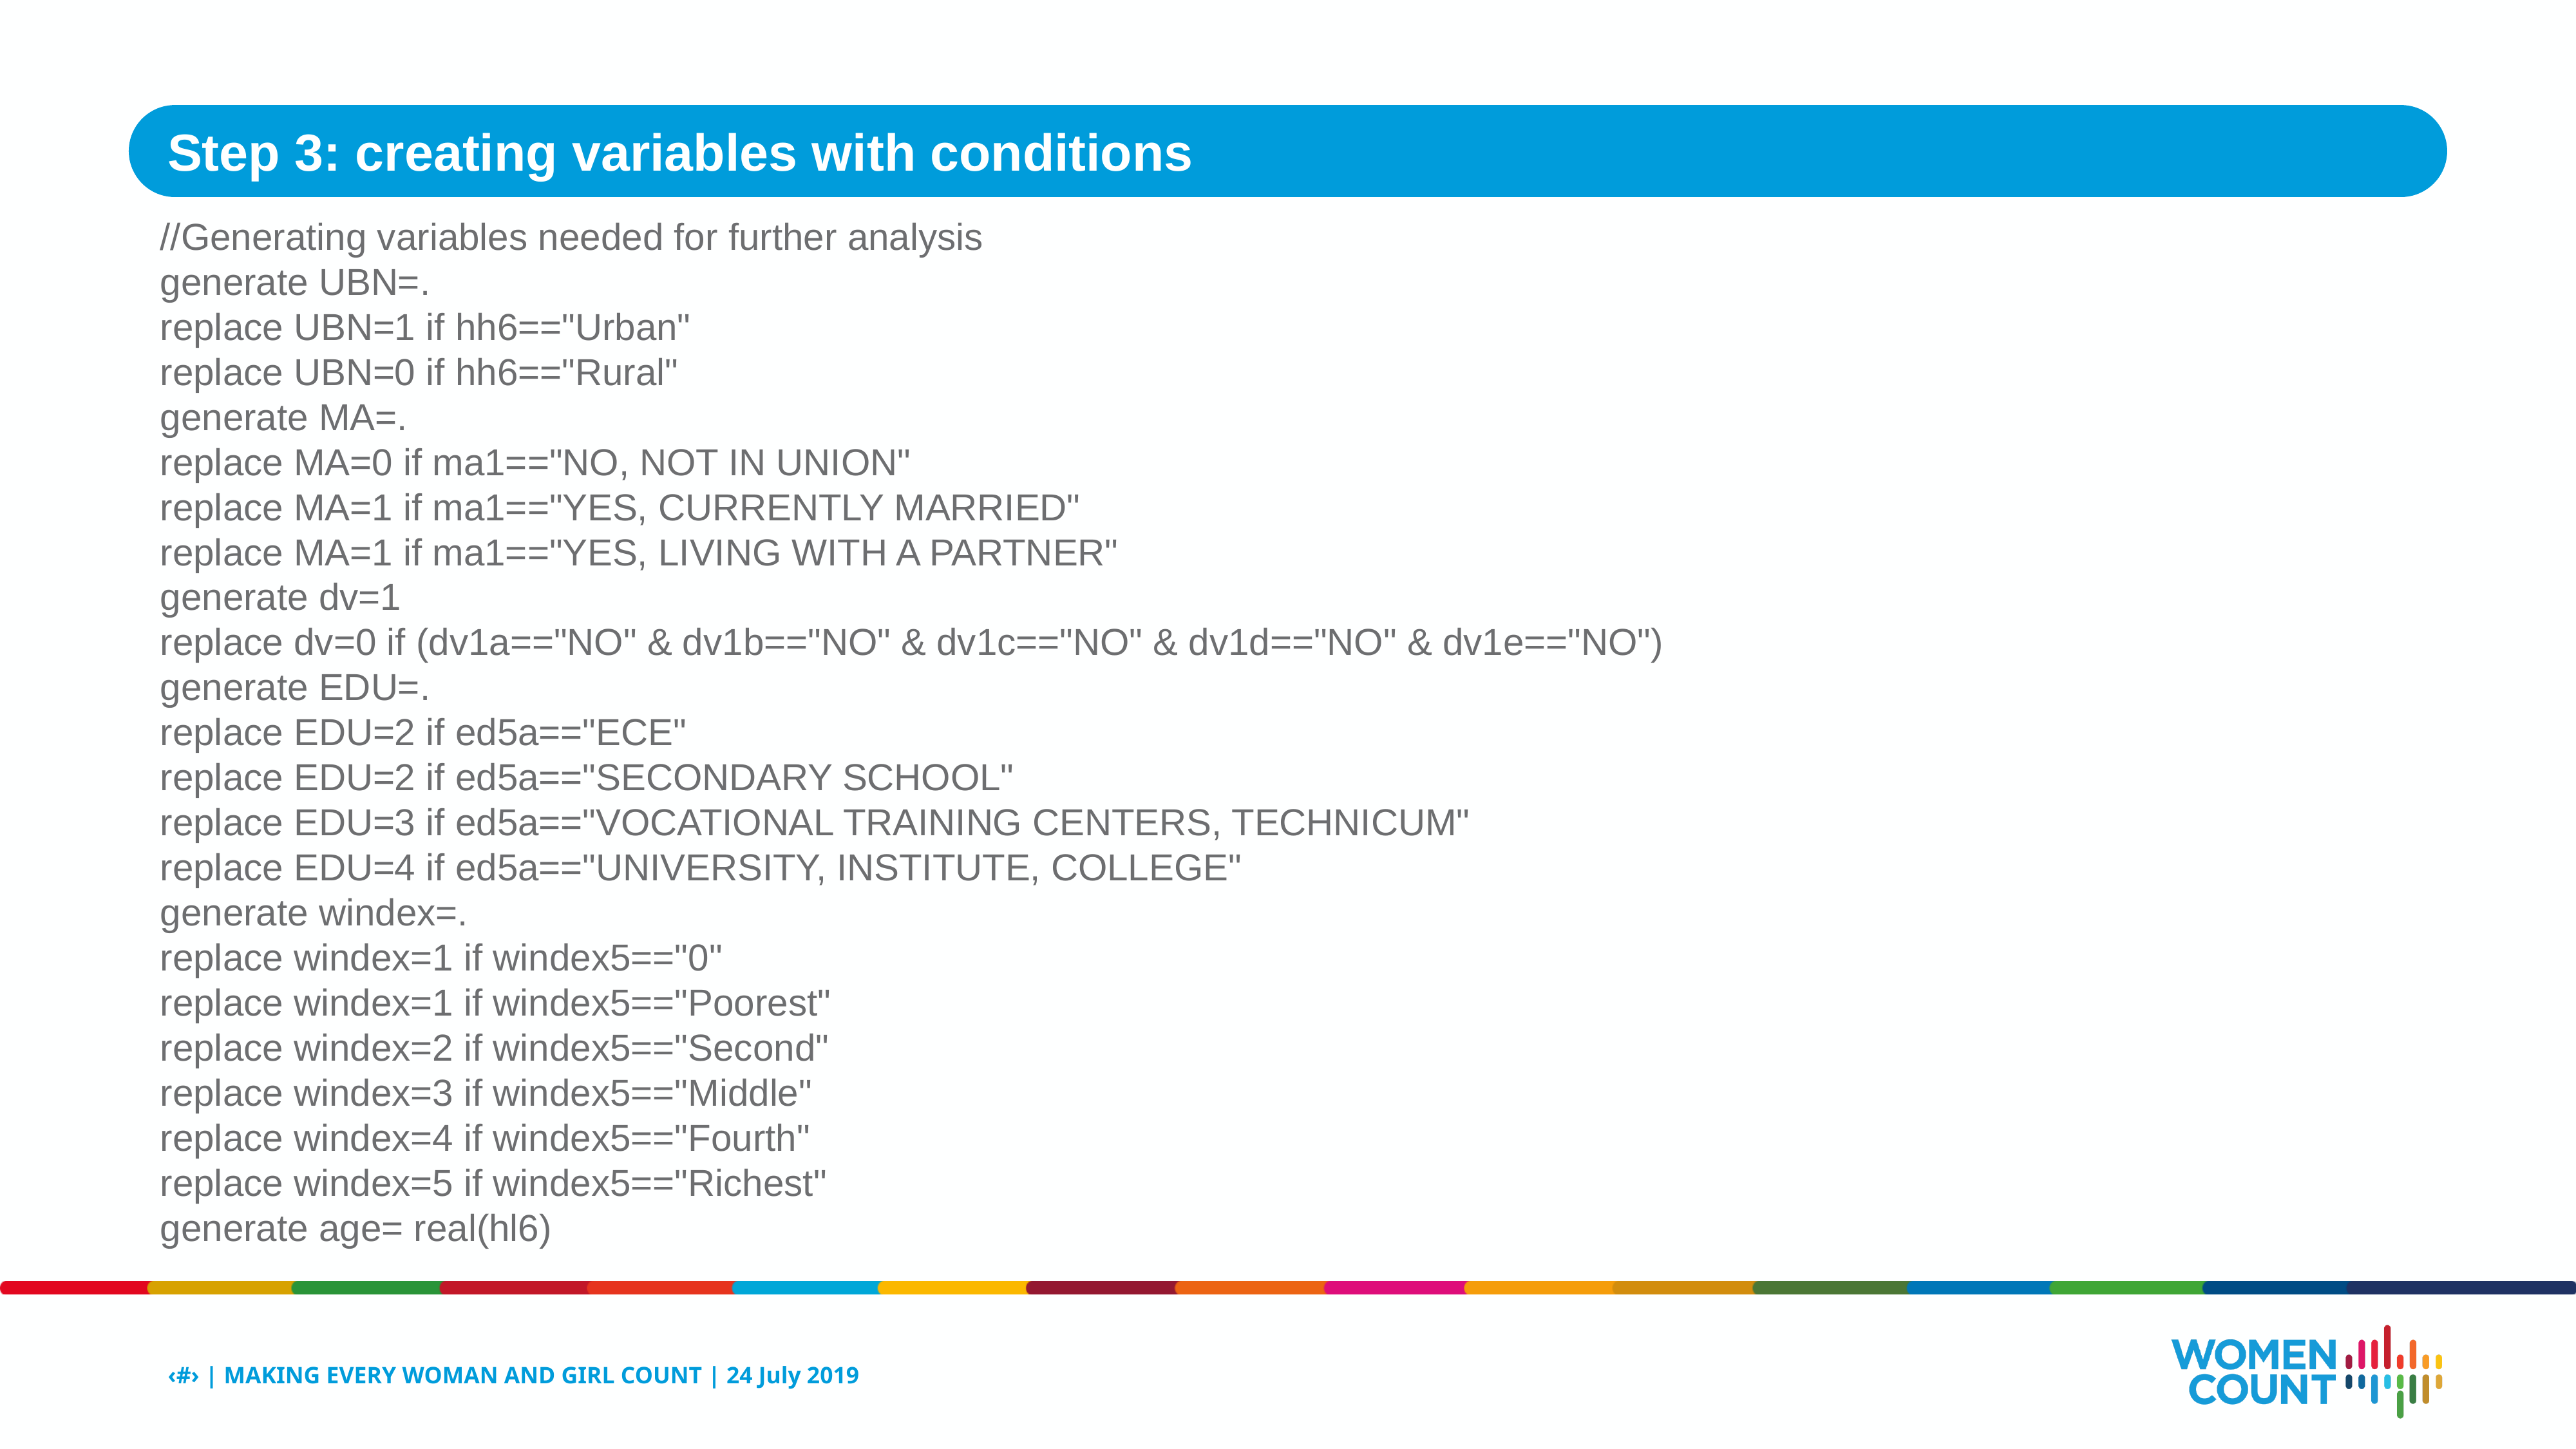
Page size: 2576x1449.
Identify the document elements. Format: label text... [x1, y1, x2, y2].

list //Generating variables needed for further analysis generate UBN=. replace UBN=1 if hh6=="Urban" replace UBN=0 if hh6=="Rural" generate MA=. replace MA=0 if ma1=="NO, NOT IN UNION" replace MA=1 if ma1=="YES, CURRENTLY MARRIED" replace MA=1 if ma1=="YES, LIVING WITH A PARTNER" generate dv=1 replace dv=0 if (dv1a=="NO" & dv1b=="NO" & dv1c=="NO" & dv1d=="NO" & dv1e=="NO") generate EDU=. replace EDU=2 if ed5a=="ECE" replace EDU=2 if ed5a=="SECONDARY SCHOOL" replace EDU=3 if ed5a=="VOCATIONAL TRAINING CENTERS, TECHNICUM" replace EDU=4 if ed5a=="UNIVERSITY, INSTITUTE, COLLEGE" generate windex=. replace windex=1 if windex5=="0" replace windex=1 if windex5=="Poorest" replace windex=2 if windex5=="Second" replace windex=3 if windex5=="Middle" replace windex=4 if windex5=="Fourth" replace windex=5 if windex5=="Richest" generate age= real(hl6) [160, 212, 2569, 1260]
list Step 3: creating variables with conditions [167, 119, 2411, 182]
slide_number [167, 1360, 1542, 1388]
